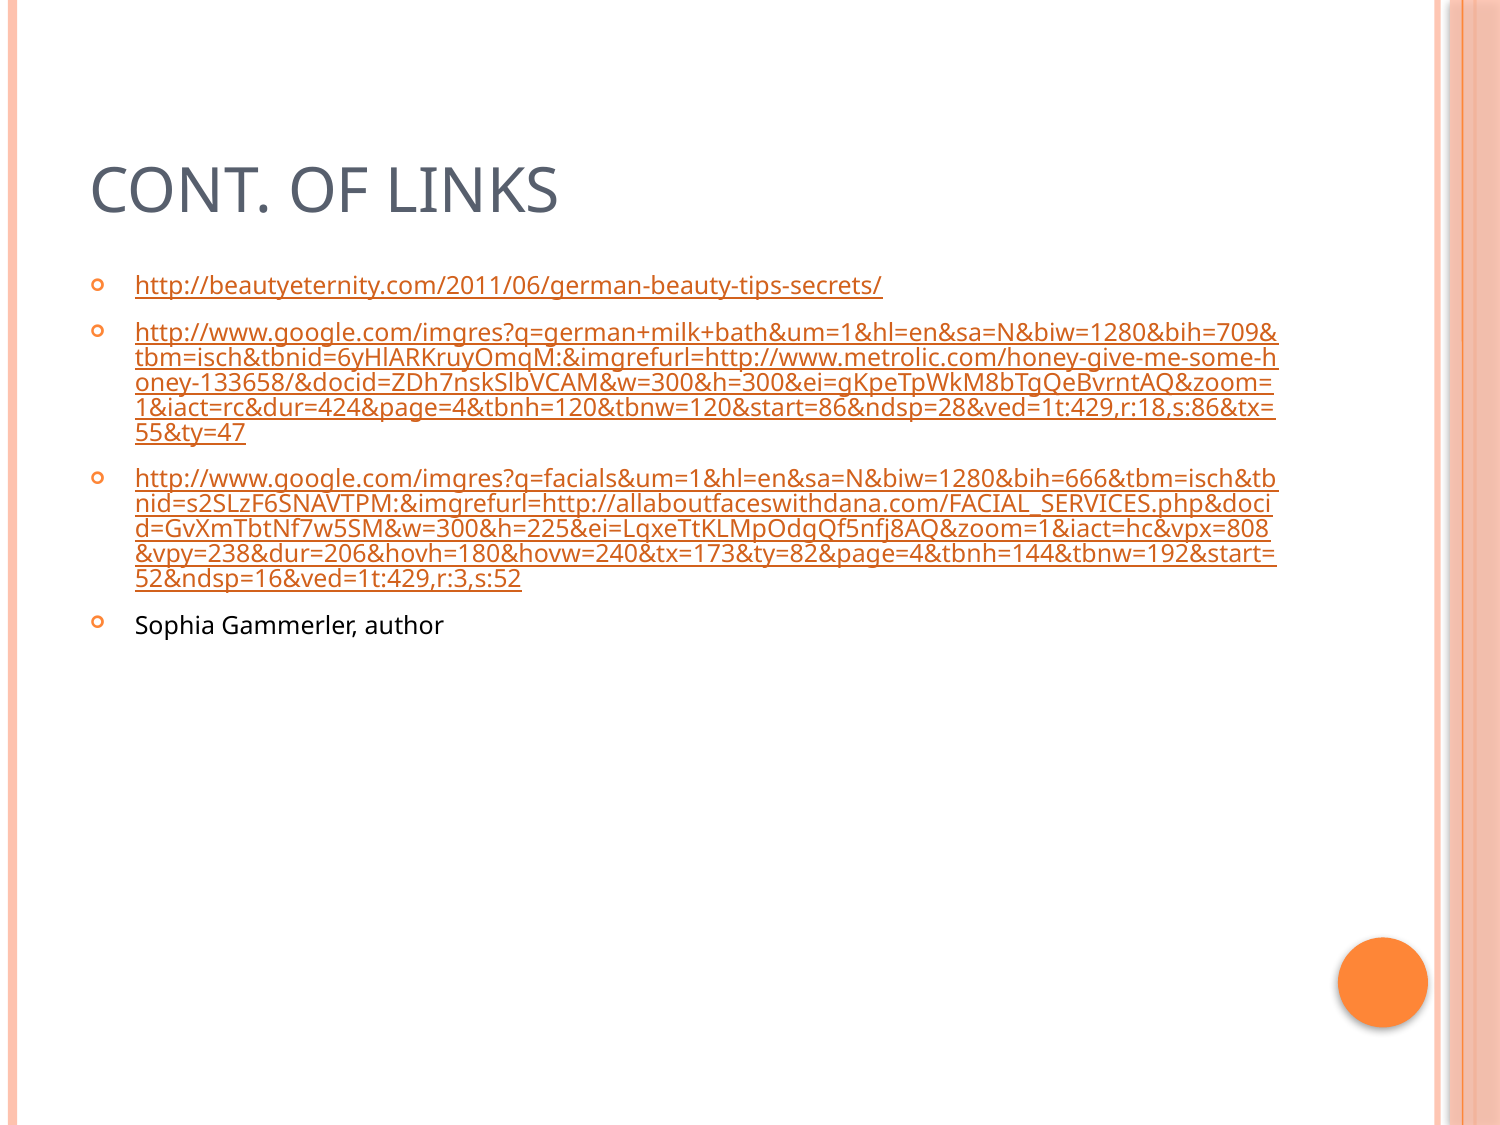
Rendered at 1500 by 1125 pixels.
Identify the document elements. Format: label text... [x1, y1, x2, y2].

title Cont. of Links [75, 45, 1300, 233]
list http://beautyeternity.com/2011/06/german-beauty-tips-secrets/ http://www.google.com/imgres?q=german+milk+bath&um=1&hl=en&sa=N&biw=1280&bih=709&tbm=isch&tbnid=6yHlARKruyOmqM:&imgrefurl=http://www.metrolic.com/honey-give-me-some-honey-133658/&docid=ZDh7nskSlbVCAM&w=300&h=300&ei=gKpeTpWkM8bTgQeBvrntAQ&zoom=1&iact=rc&dur=424&page=4&tbnh=120&tbnw=120&start=86&ndsp=28&ved=1t:429,r:18,s:86&tx=55&ty=47 http://www.google.com/imgres?q=facials&um=1&hl=en&sa=N&biw=1280&bih=666&tbm=isch&tbnid=s2SLzF6SNAVTPM:&imgrefurl=http://allaboutfaceswithdana.com/FACIAL_SERVICES.php&docid=GvXmTbtNf7w5SM&w=300&h=225&ei=LqxeTtKLMpOdgQf5nfj8AQ&zoom=1&iact=hc&vpx=808&vpy=238&dur=206&hovh=180&hovw=240&tx=173&ty=82&page=4&tbnh=144&tbnw=192&start=52&ndsp=16&ved=1t:429,r:3,s:52 Sophia Gammerler, author [75, 262, 1300, 1062]
